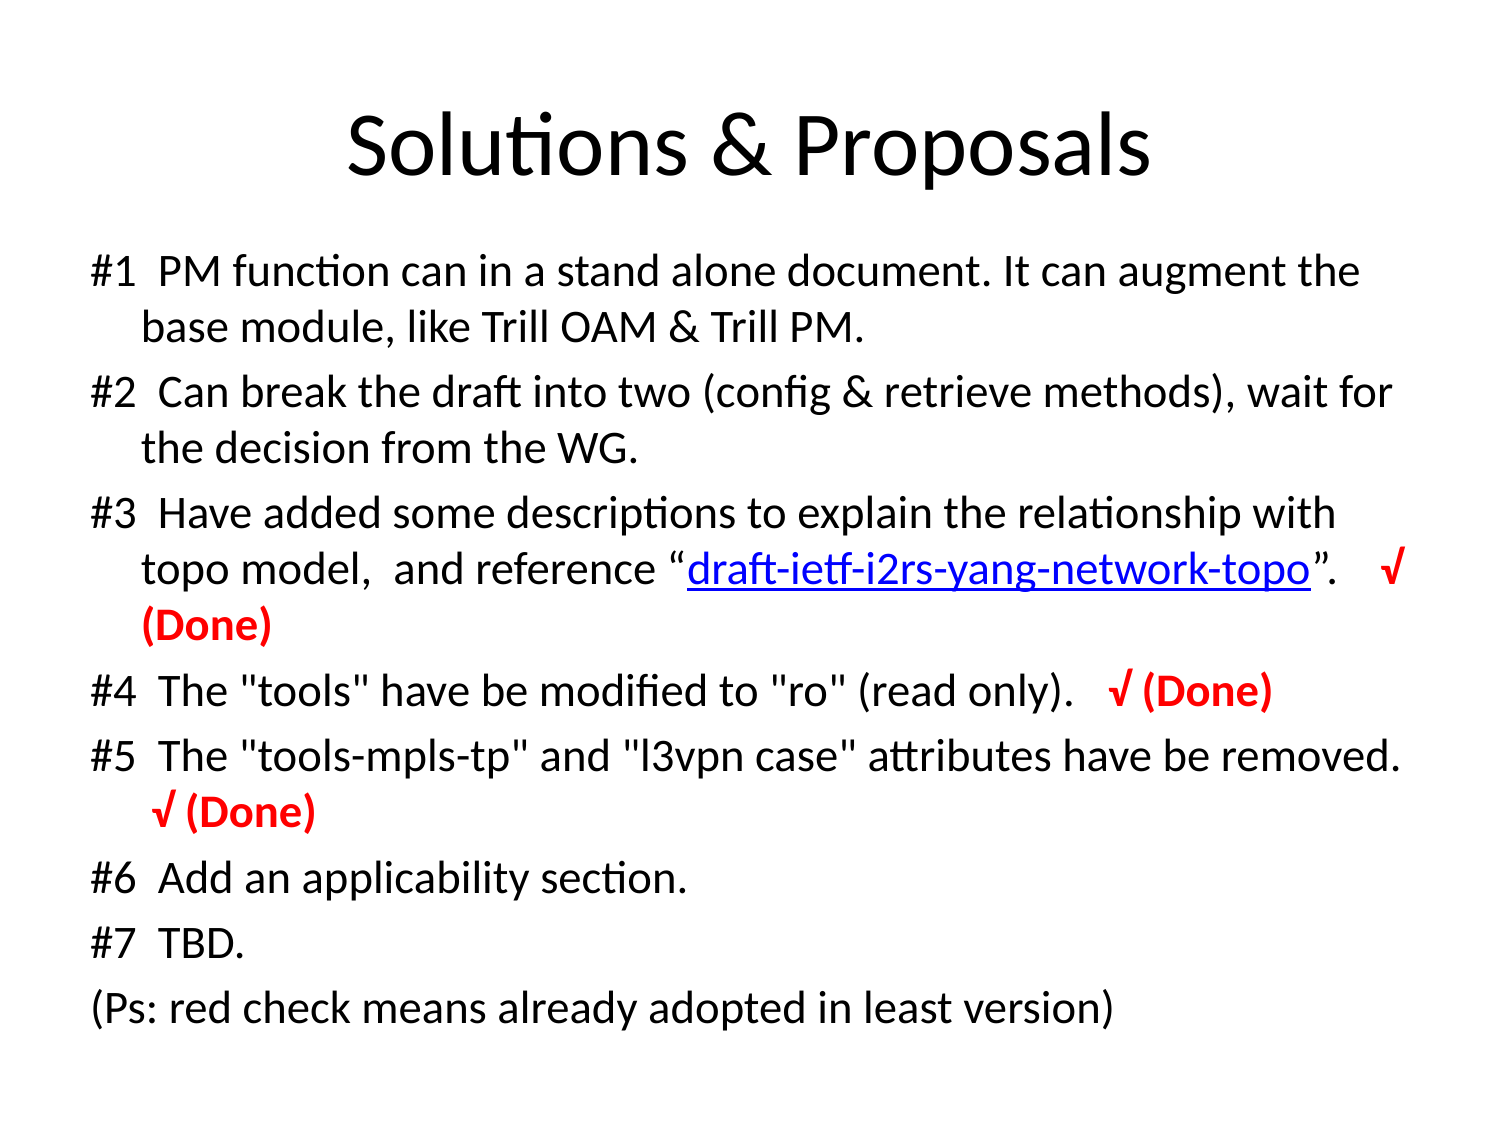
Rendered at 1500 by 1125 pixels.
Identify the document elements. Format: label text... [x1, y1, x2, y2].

list #1 PM function can in a stand alone document. It can augment the base module, like Trill OAM & Trill PM. #2 Can break the draft into two (config & retrieve methods), wait for the decision from the WG. #3 Have added some descriptions to explain the relationship with topo model, and reference “draft-ietf-i2rs-yang-network-topo”. √ (Done) #4 The "tools" have be modified to "ro" (read only). √ (Done) #5 The "tools-mpls-tp" and "l3vpn case" attributes have be removed. √ (Done) #6 Add an applicability section. #7 TBD. (Ps: red check means already adopted in least version) [75, 231, 1425, 1047]
title Solutions & Proposals [75, 45, 1425, 231]
